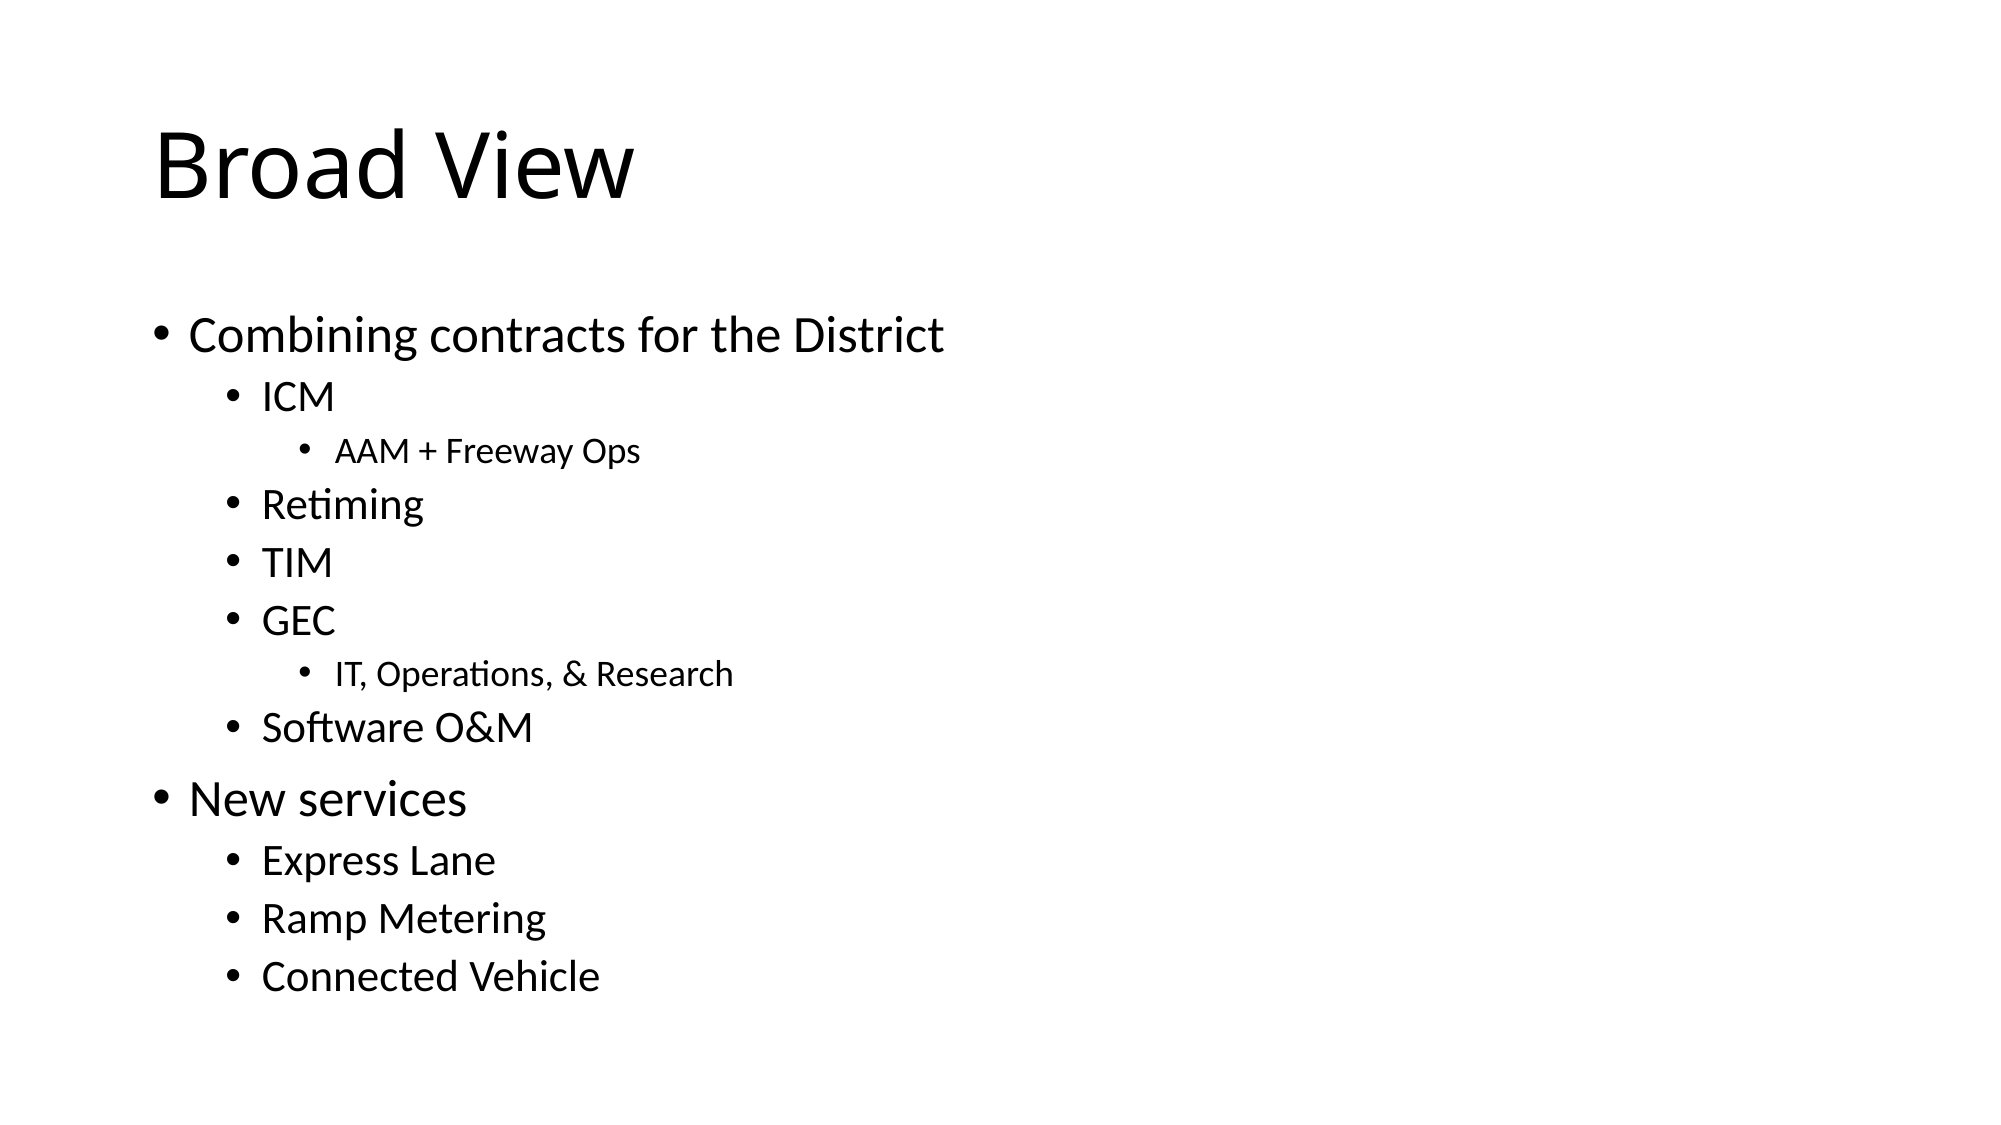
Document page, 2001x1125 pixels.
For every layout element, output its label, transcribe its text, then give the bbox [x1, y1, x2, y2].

title Broad View [137, 59, 1863, 278]
list Combining contracts for the District ICM AAM + Freeway Ops Retiming TIM GEC IT, Operations, & Research Software O&M New services Express Lane Ramp Metering Connected Vehicle [137, 299, 1863, 1014]
